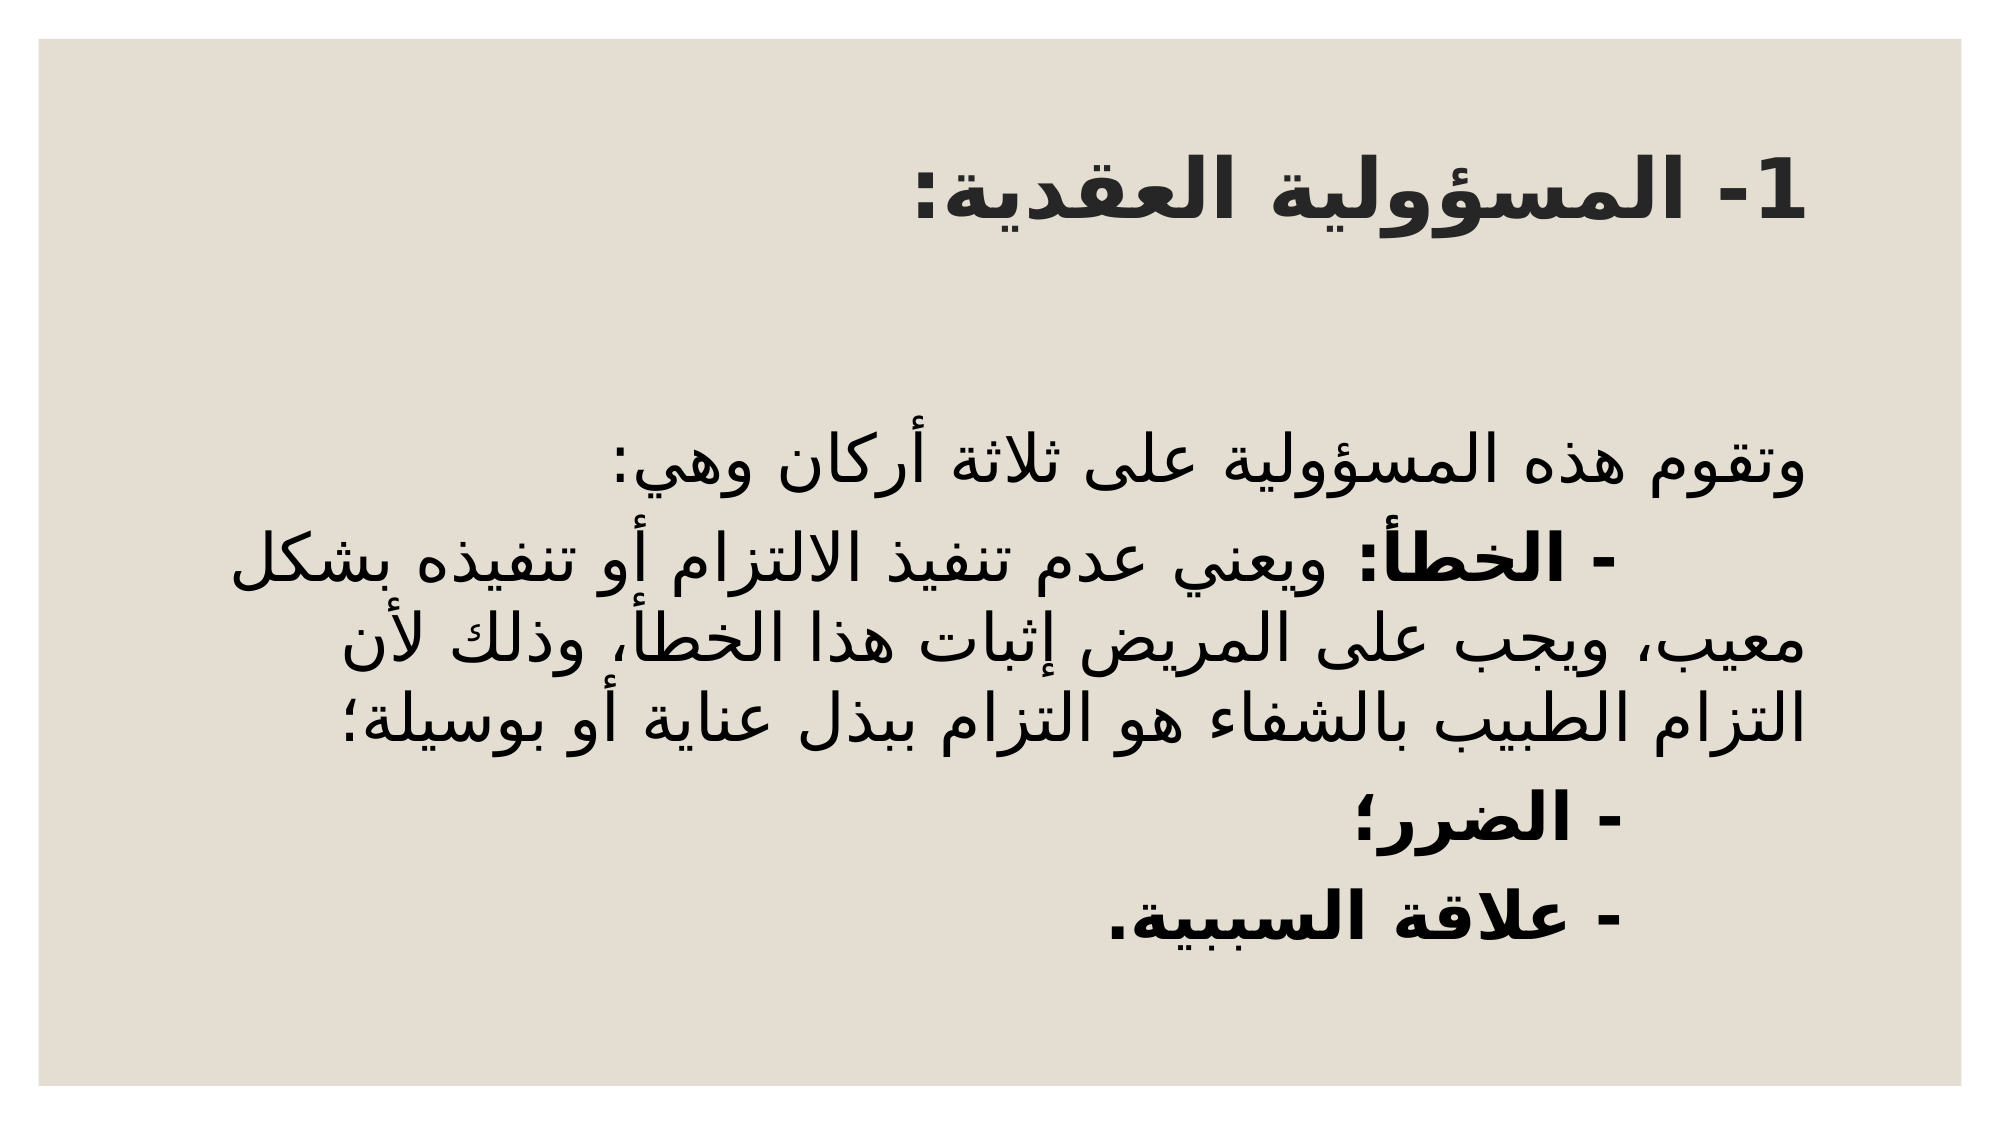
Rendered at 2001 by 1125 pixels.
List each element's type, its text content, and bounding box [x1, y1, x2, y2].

list وتقوم هذه المسؤولية على ثلاثة أركان وهي: - الخطأ: ويعني عدم تنفيذ الالتزام أو تنفيذه بشكل معيب، ويجب على المريض إثبات هذا الخطأ، وذلك لأن التزام الطبيب بالشفاء هو التزام ببذل عناية أو بوسيلة؛ - الضرر؛ - علاقة السببية. [174, 345, 1825, 990]
title 1- المسؤولية العقدية: [174, 105, 1825, 278]
